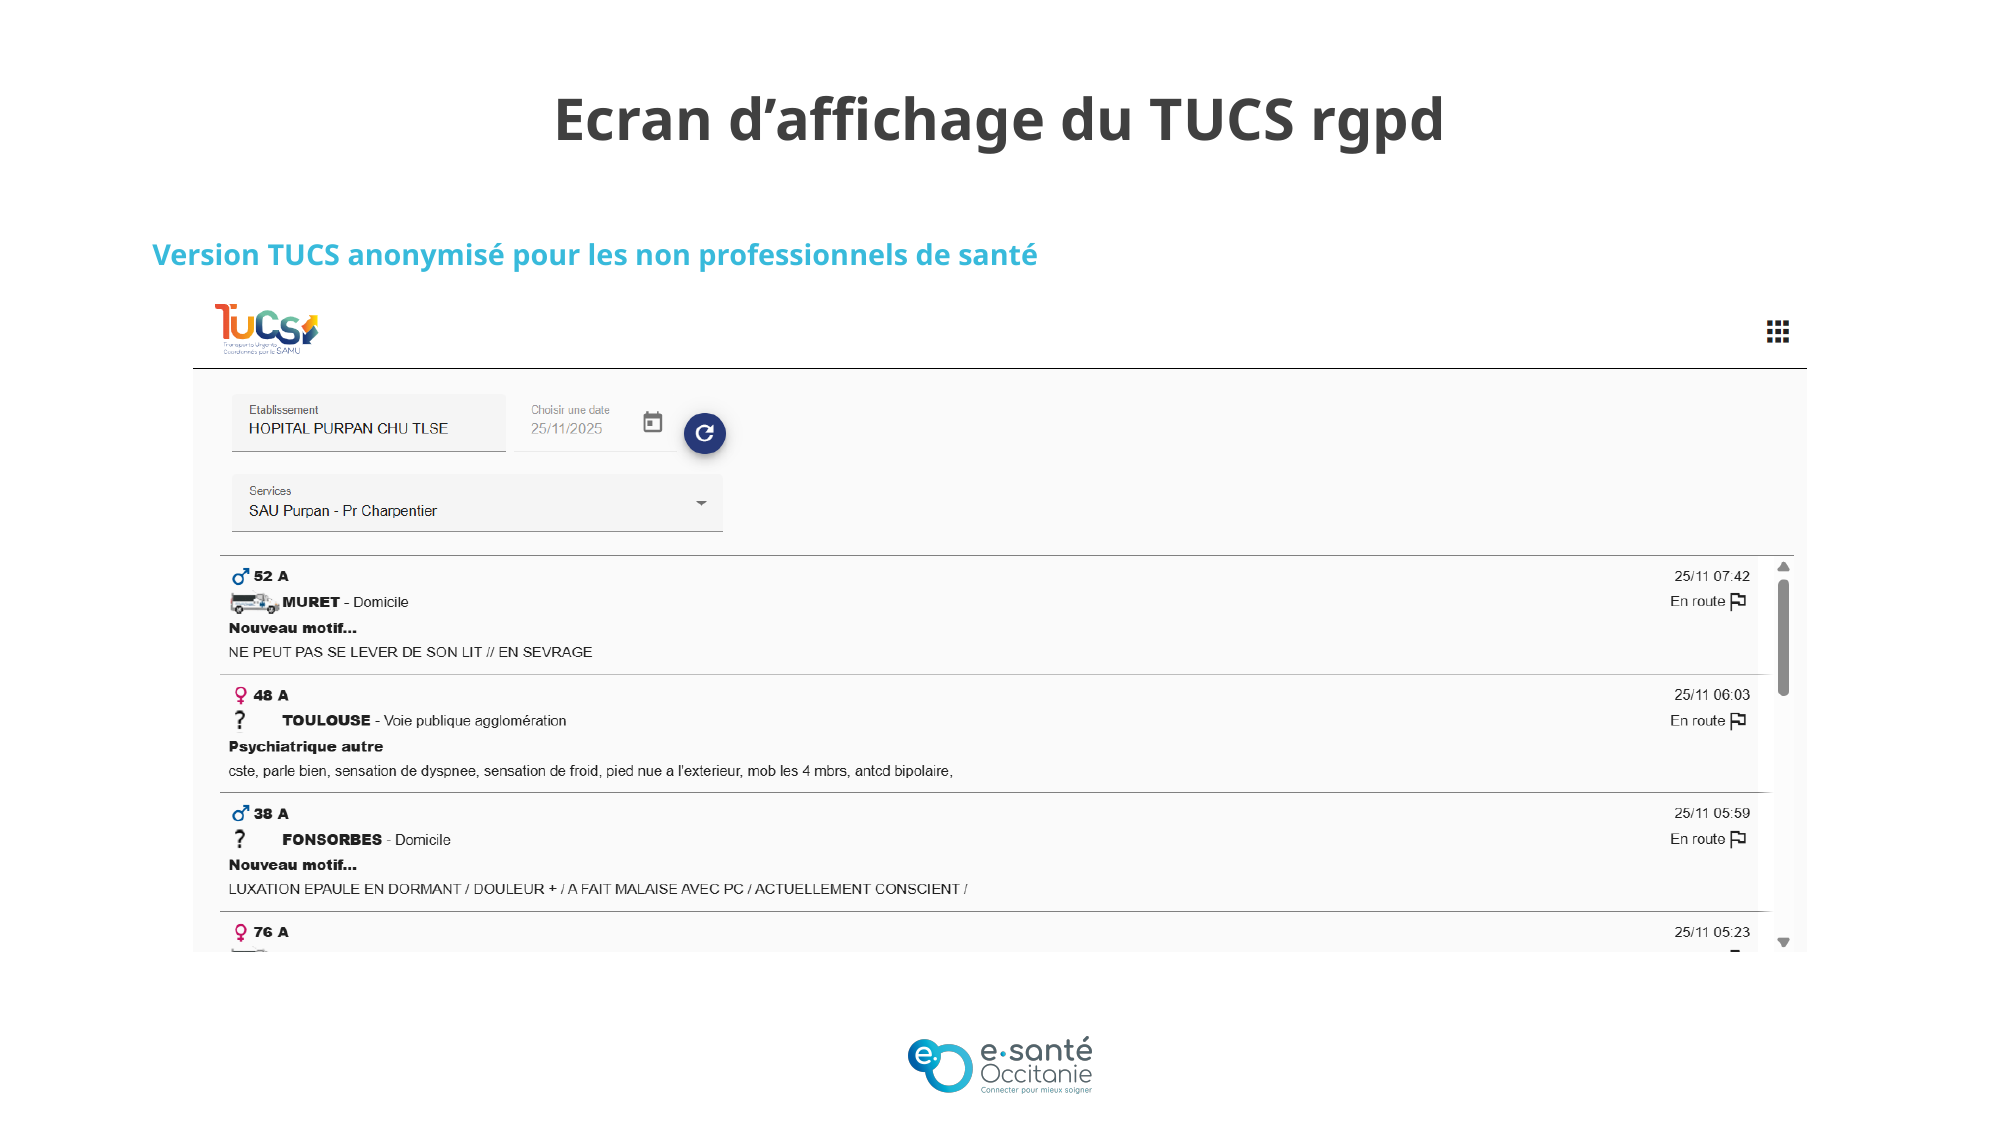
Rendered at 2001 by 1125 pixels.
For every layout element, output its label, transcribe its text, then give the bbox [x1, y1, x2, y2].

picture [908, 1036, 1092, 1094]
list Version TUCS anonymisé pour les non professionnels de santé [137, 230, 1443, 282]
picture [192, 294, 1807, 967]
list Ecran d’affichage du TUCS rgpd [137, 76, 1863, 163]
